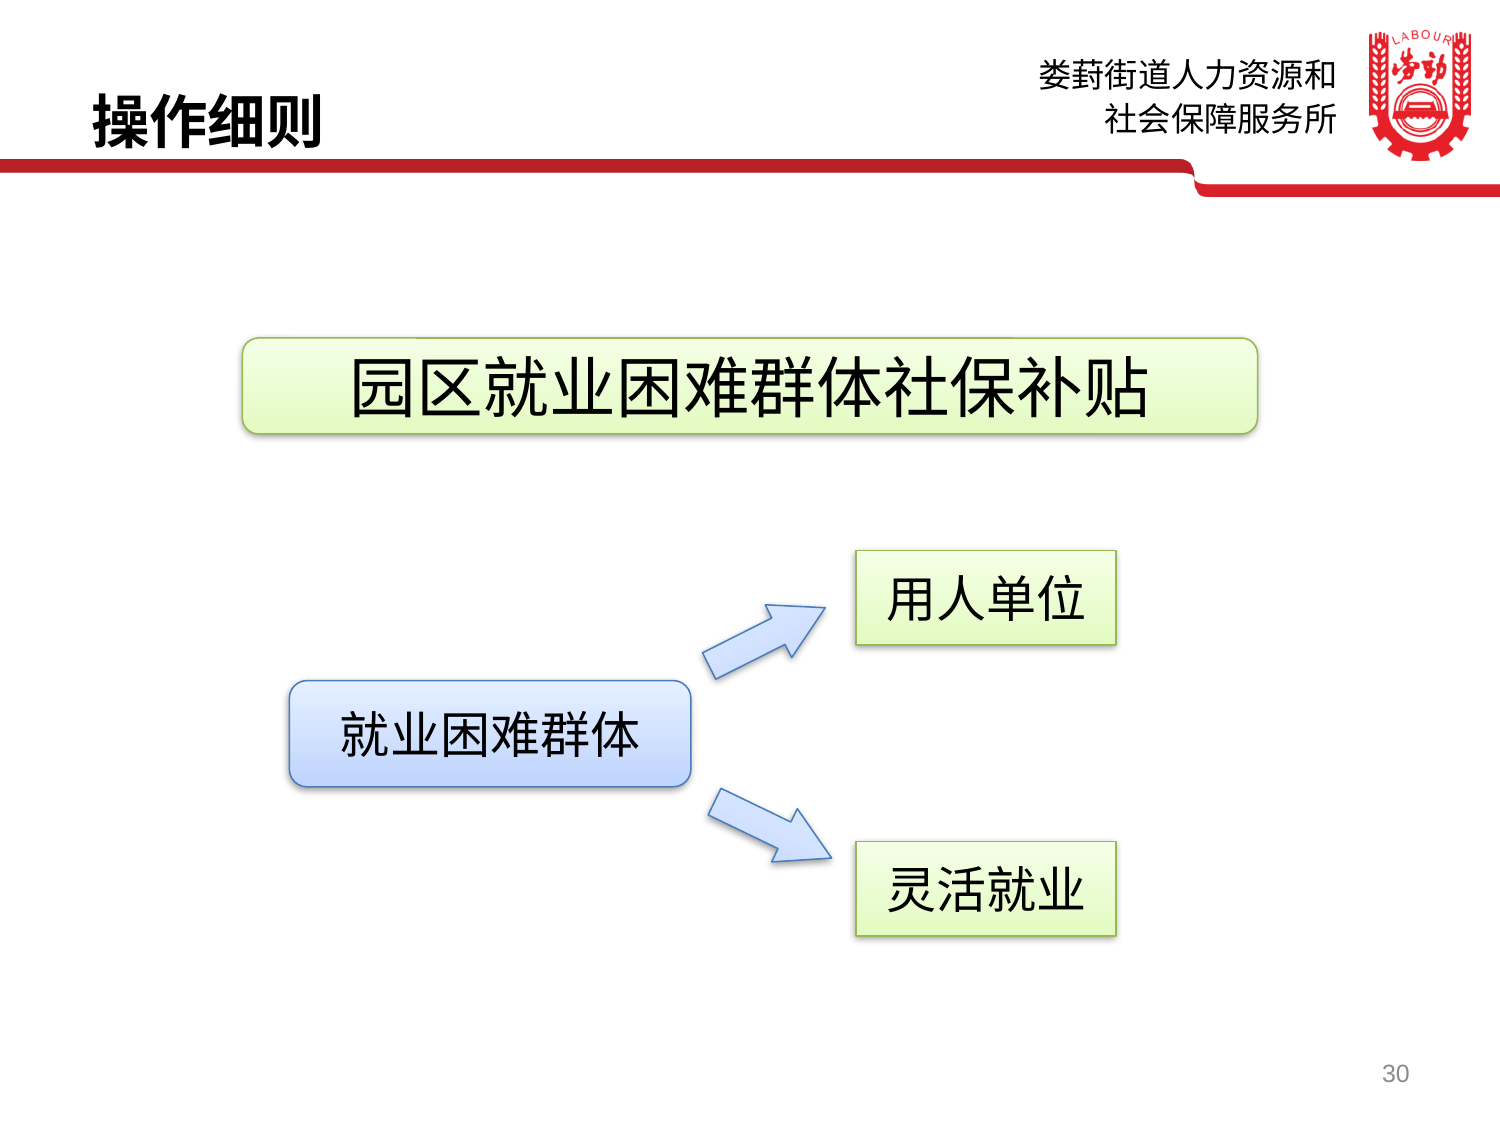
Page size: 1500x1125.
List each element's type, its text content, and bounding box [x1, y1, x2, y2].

text_box [707, 787, 833, 863]
text_box 用人单位 [855, 550, 1117, 646]
text_box 灵活就业 [855, 841, 1117, 937]
text_box [701, 604, 826, 680]
slide_number 30 [1074, 1042, 1425, 1103]
picture [0, 30, 1500, 197]
text_box 园区就业困难群体社保补贴 [241, 337, 1259, 435]
text_box 就业困难群体 [288, 679, 692, 788]
text_box 操作细则 [76, 78, 644, 163]
